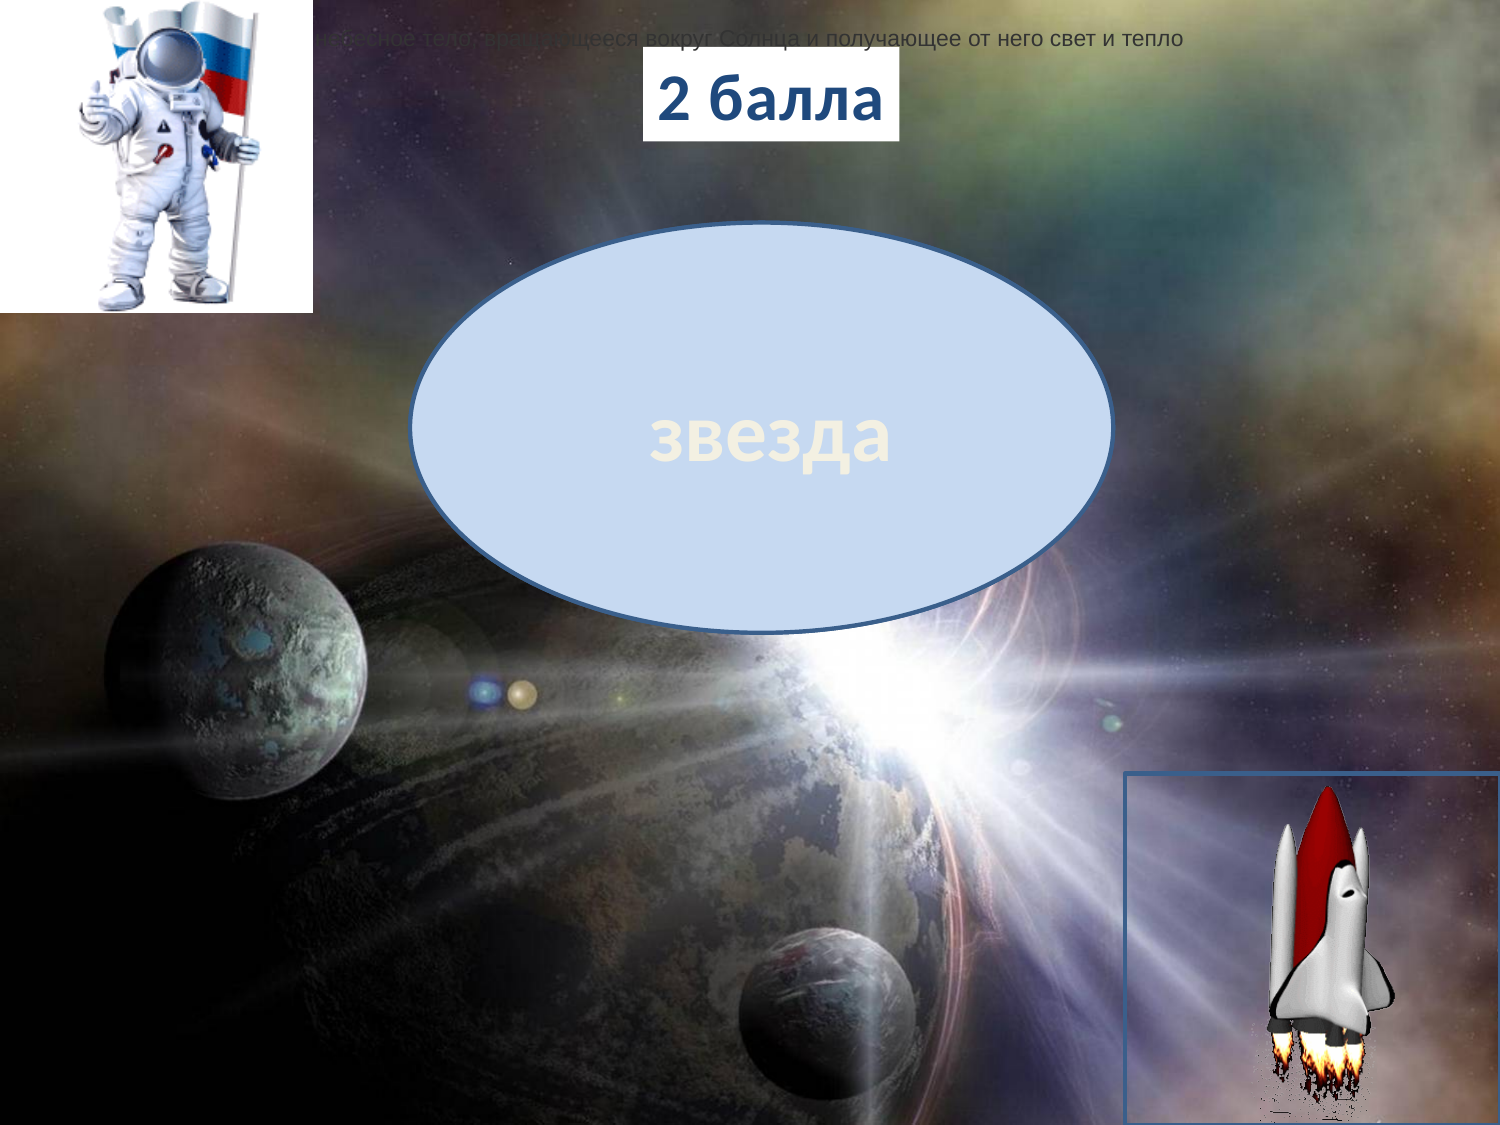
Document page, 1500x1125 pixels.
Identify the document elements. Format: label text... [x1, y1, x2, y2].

text_box 2 балла [643, 59, 900, 142]
text_box небесное тело, вращающееся вокруг Солнца и получающее от него свет и тепло [316, 16, 1200, 59]
picture [0, 0, 1500, 1125]
text_box [407, 220, 1116, 635]
text_box [1123, 771, 1500, 1125]
